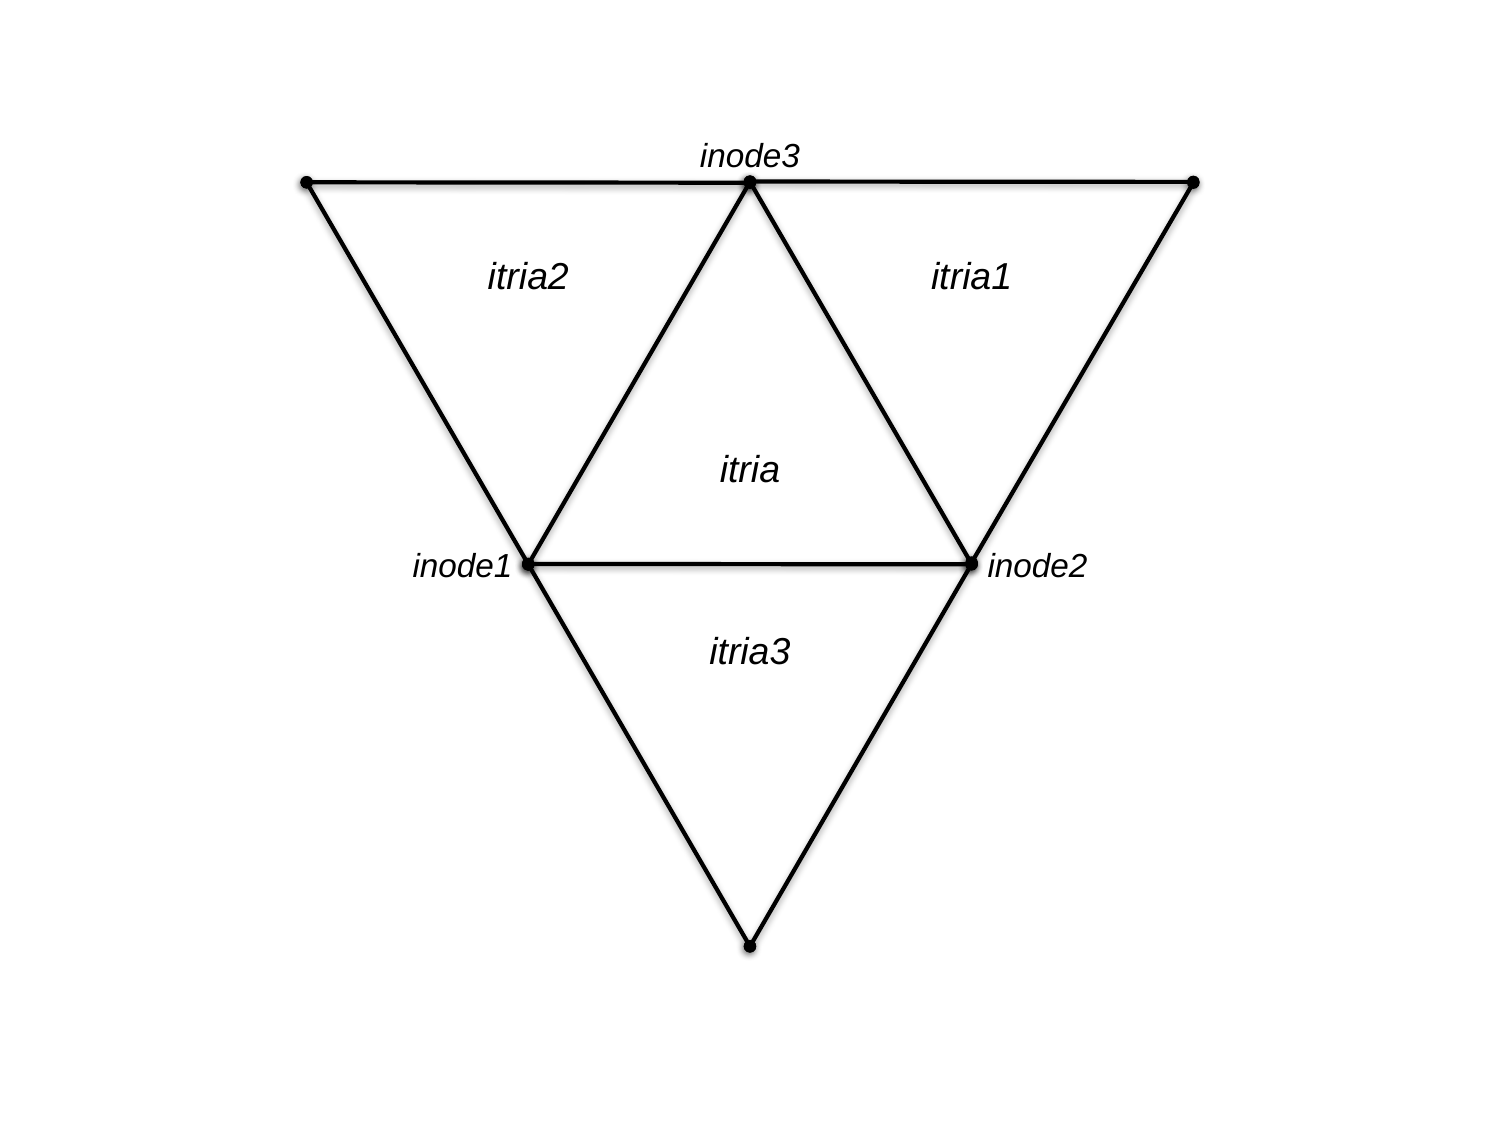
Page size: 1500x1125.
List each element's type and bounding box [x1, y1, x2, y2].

text_box [306, 126, 1194, 947]
